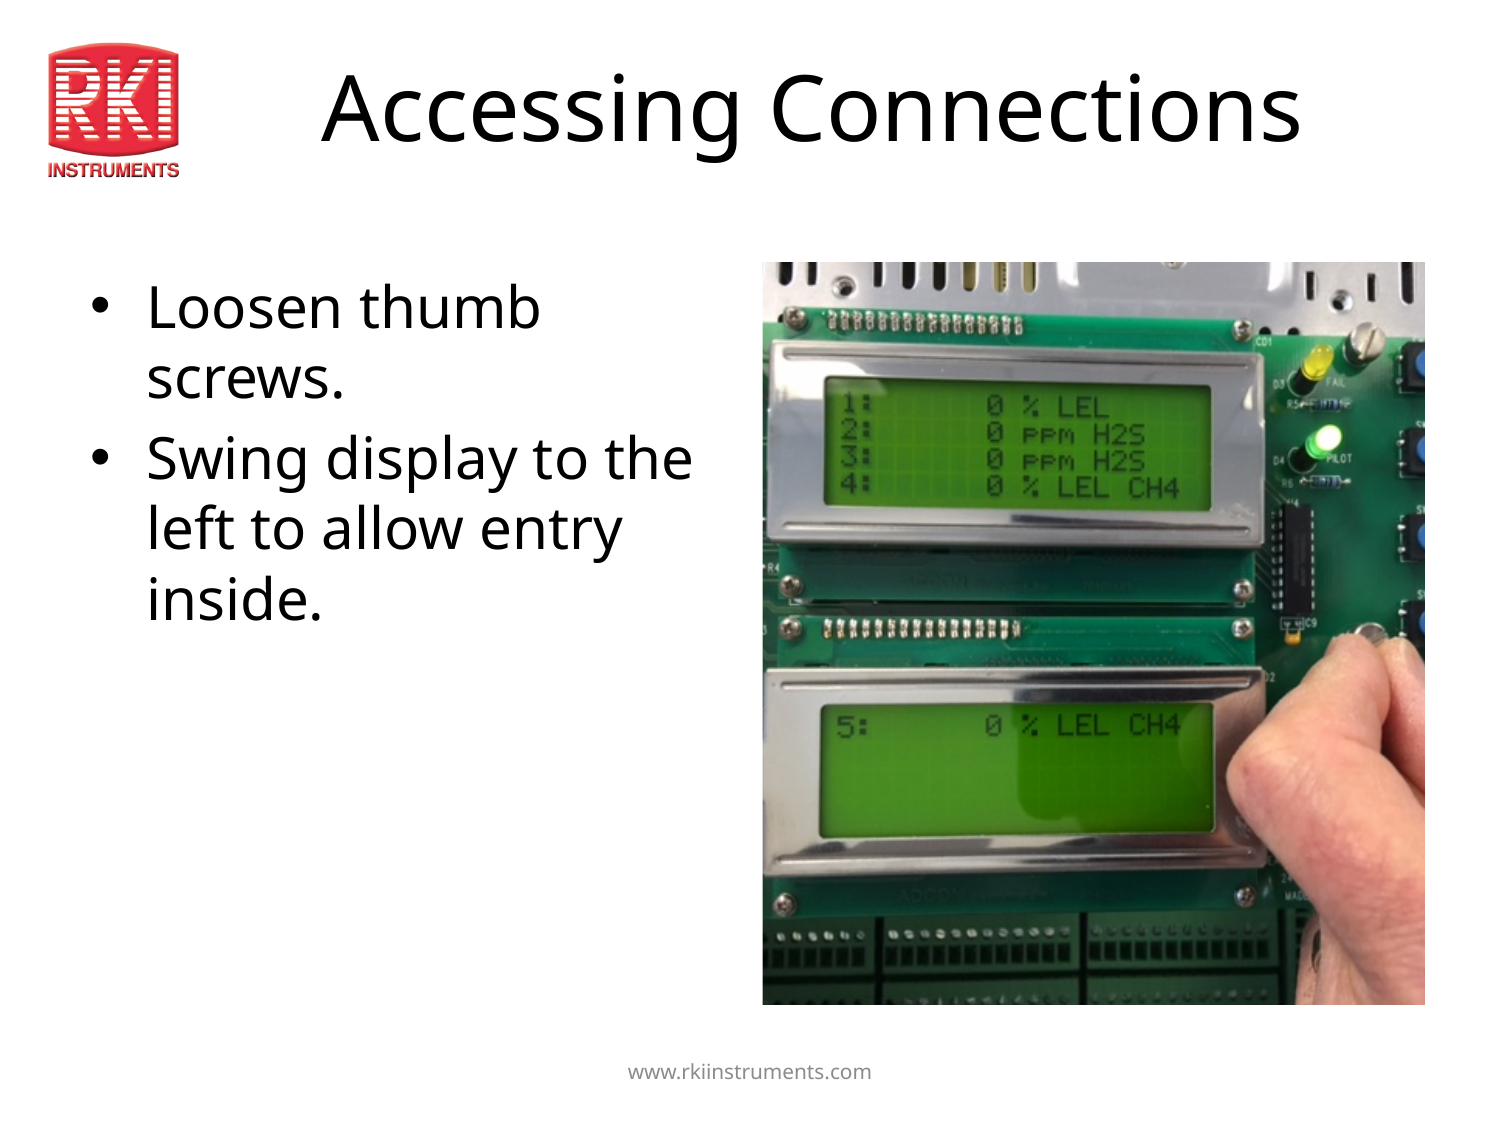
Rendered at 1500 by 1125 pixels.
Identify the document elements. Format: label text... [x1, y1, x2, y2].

footer www.rkiinstruments.com [512, 1042, 988, 1103]
list Loosen thumb screws. Swing display to the left to allow entry inside. [75, 262, 738, 1005]
title Accessing Connections [175, 49, 1451, 161]
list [762, 262, 1426, 1006]
picture [37, 37, 188, 184]
